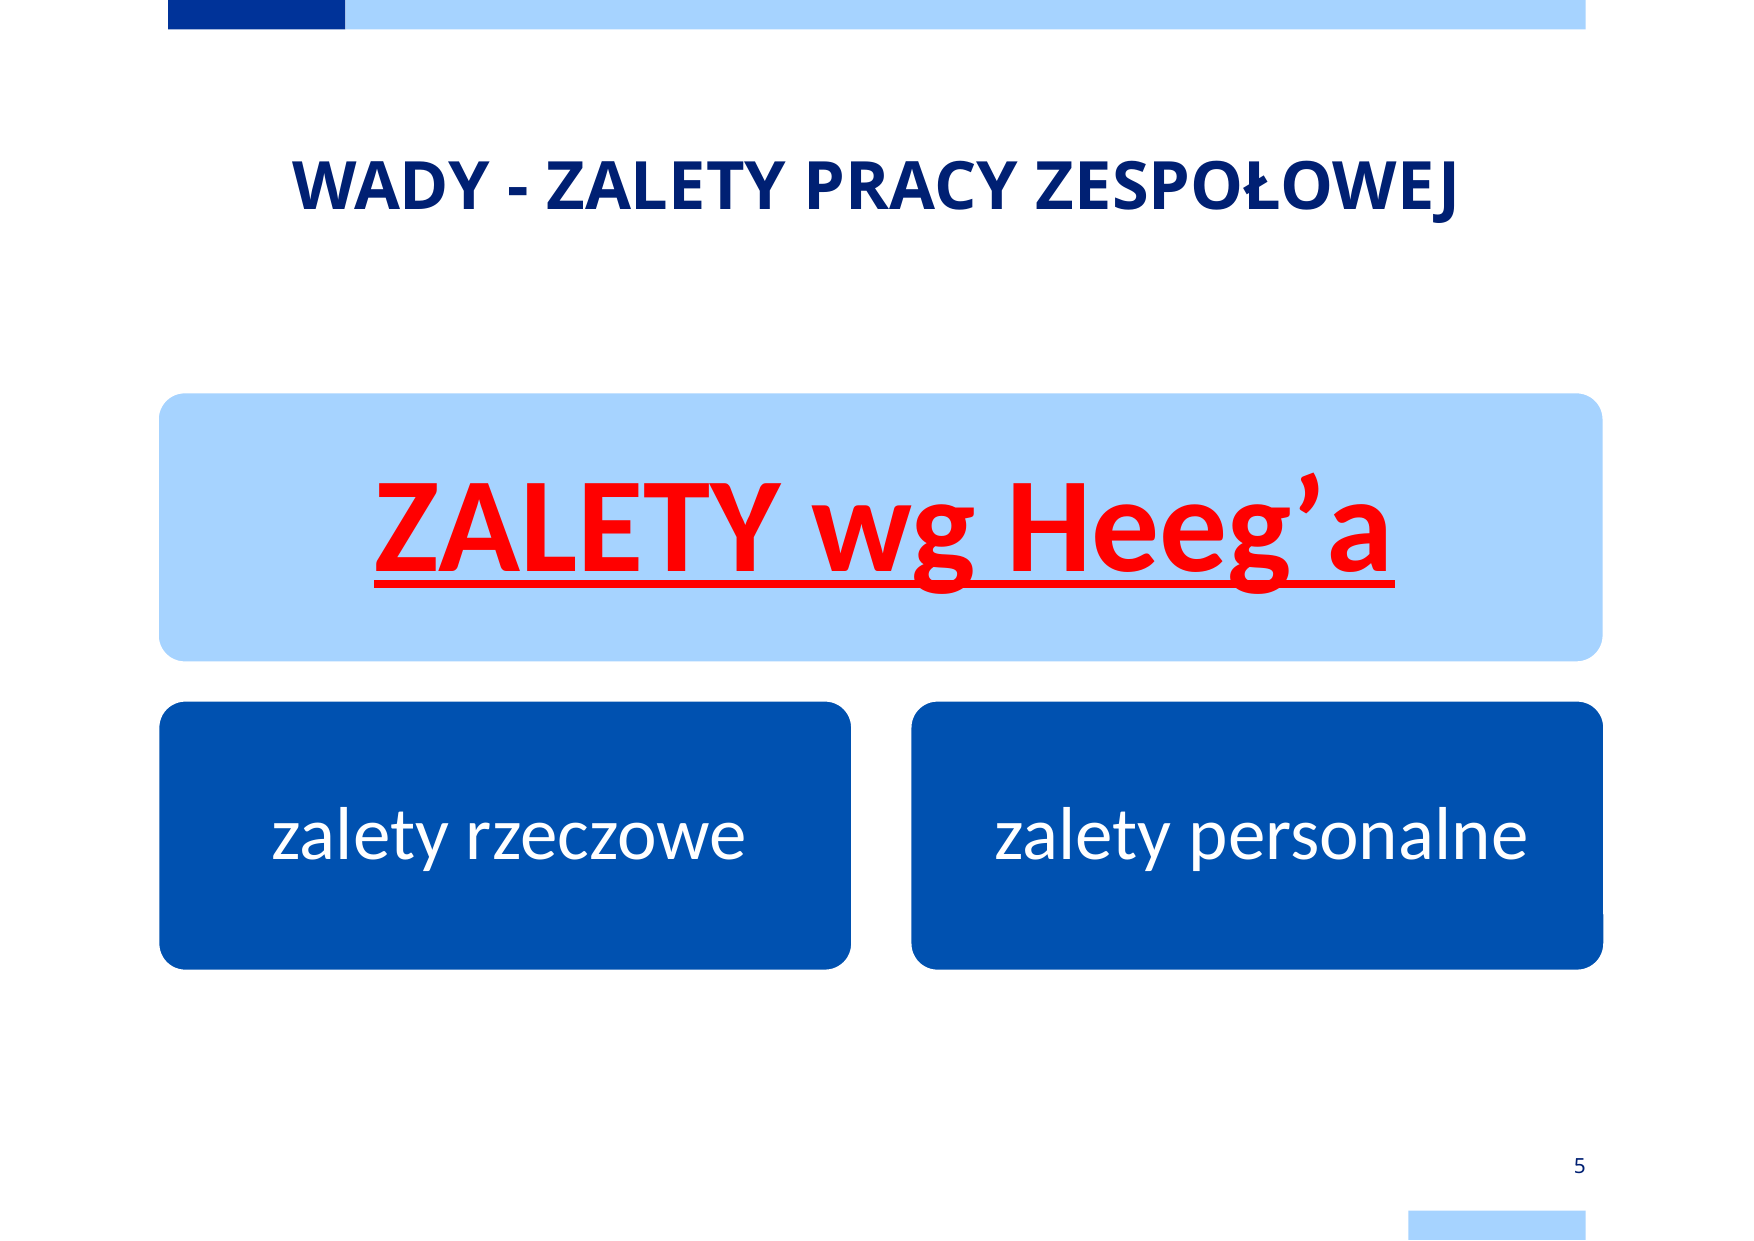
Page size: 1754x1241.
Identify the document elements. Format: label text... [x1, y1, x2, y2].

title WADY - ZALETY PRACY ZESPOŁOWEJ [168, 147, 1586, 325]
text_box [157, 392, 1605, 972]
slide_number 5 [1408, 1151, 1586, 1182]
